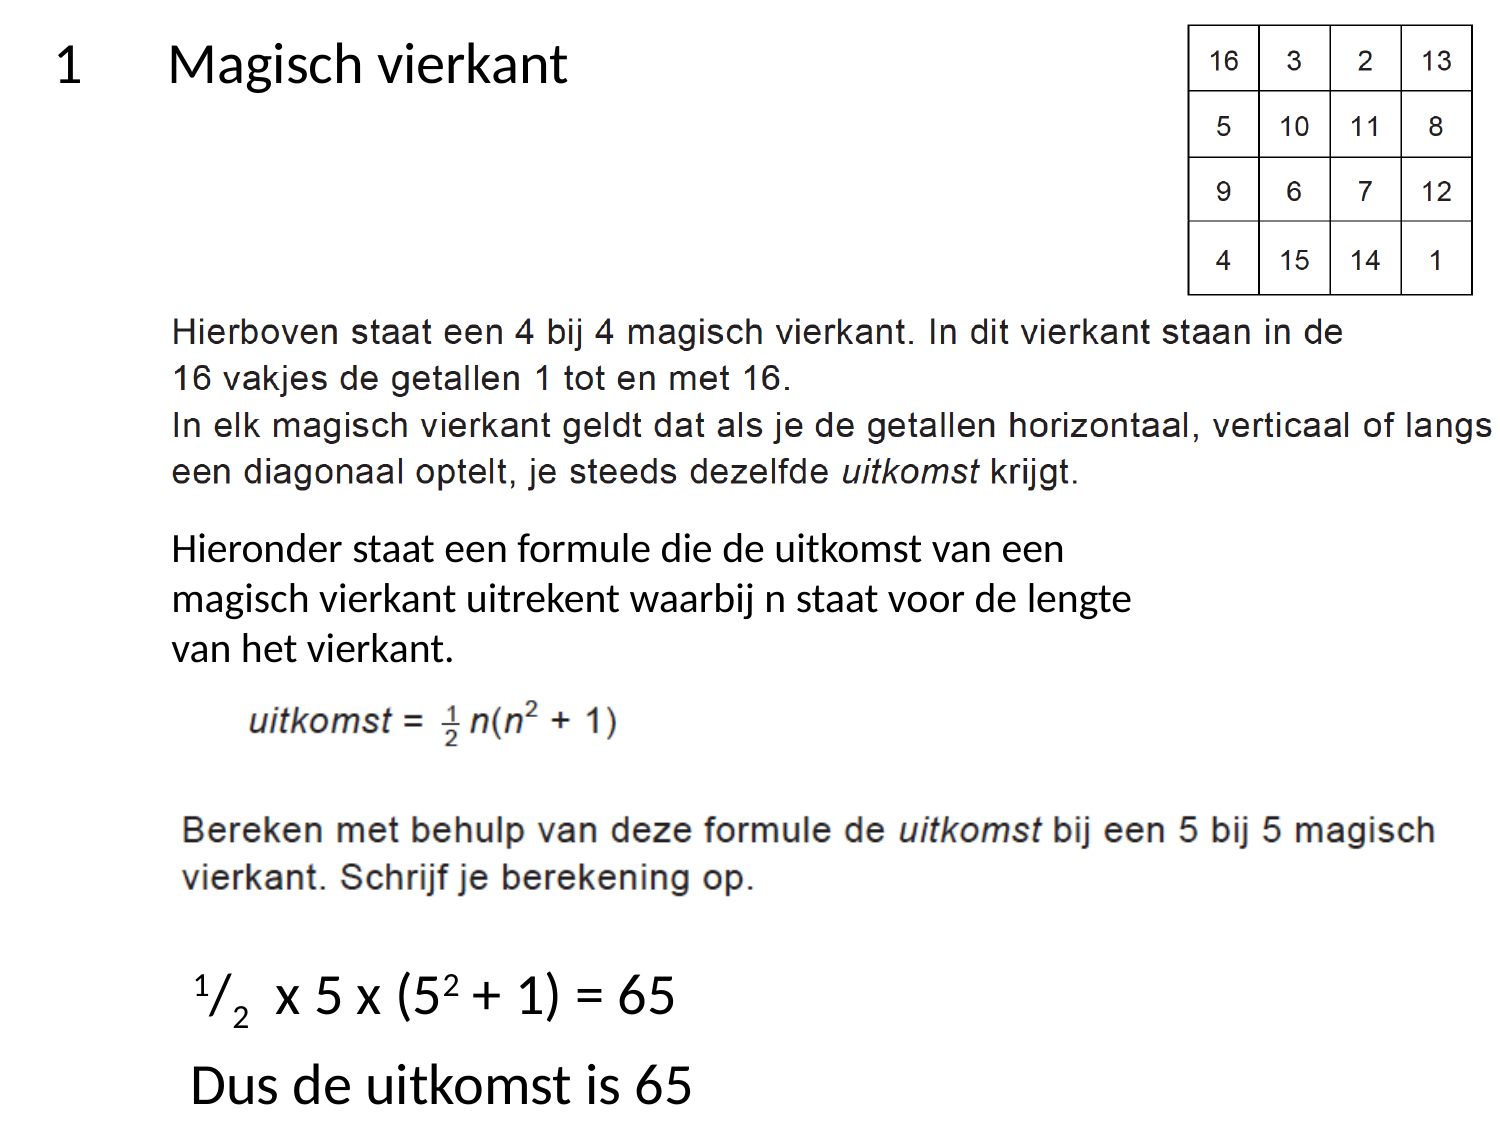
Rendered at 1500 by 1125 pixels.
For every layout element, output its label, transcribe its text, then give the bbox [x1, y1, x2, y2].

picture [171, 307, 1500, 497]
picture [1180, 17, 1475, 299]
text_box Dus de uitkomst is 65 [175, 1039, 709, 1124]
text_box Magisch vierkant [152, 17, 584, 103]
text_box 1/2 x 5 x (52 + 1) = 65 [177, 948, 692, 1039]
text_box Hieronder staat een formule die de uitkomst van een magisch vierkant uitrekent waarbij n staat voor de lengte van het vierkant. [156, 513, 1148, 679]
text_box 1 [38, 17, 99, 103]
picture [149, 686, 1500, 916]
